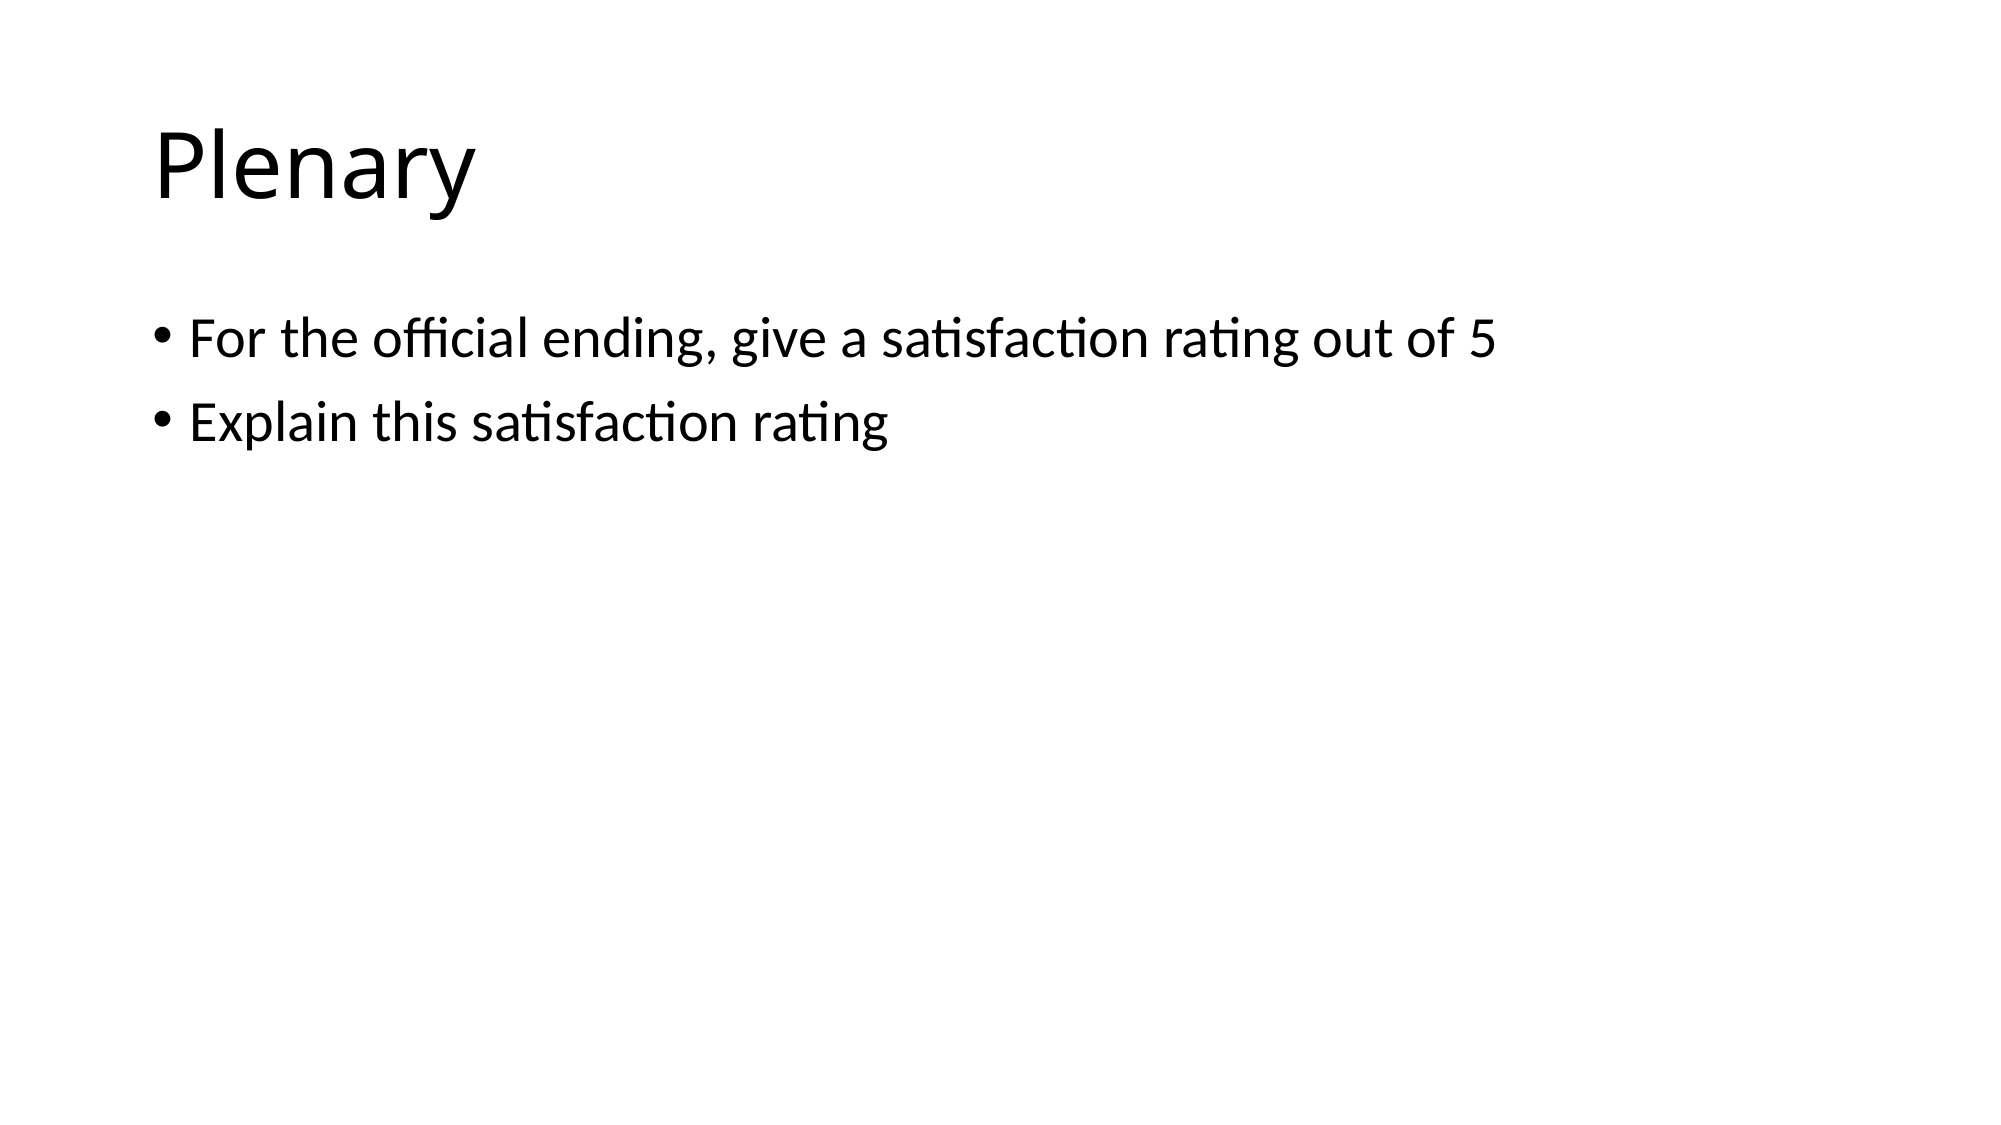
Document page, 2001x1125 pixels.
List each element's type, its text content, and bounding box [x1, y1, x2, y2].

list For the official ending, give a satisfaction rating out of 5 Explain this satisfaction rating [137, 299, 1863, 1014]
title Plenary [137, 59, 1863, 278]
